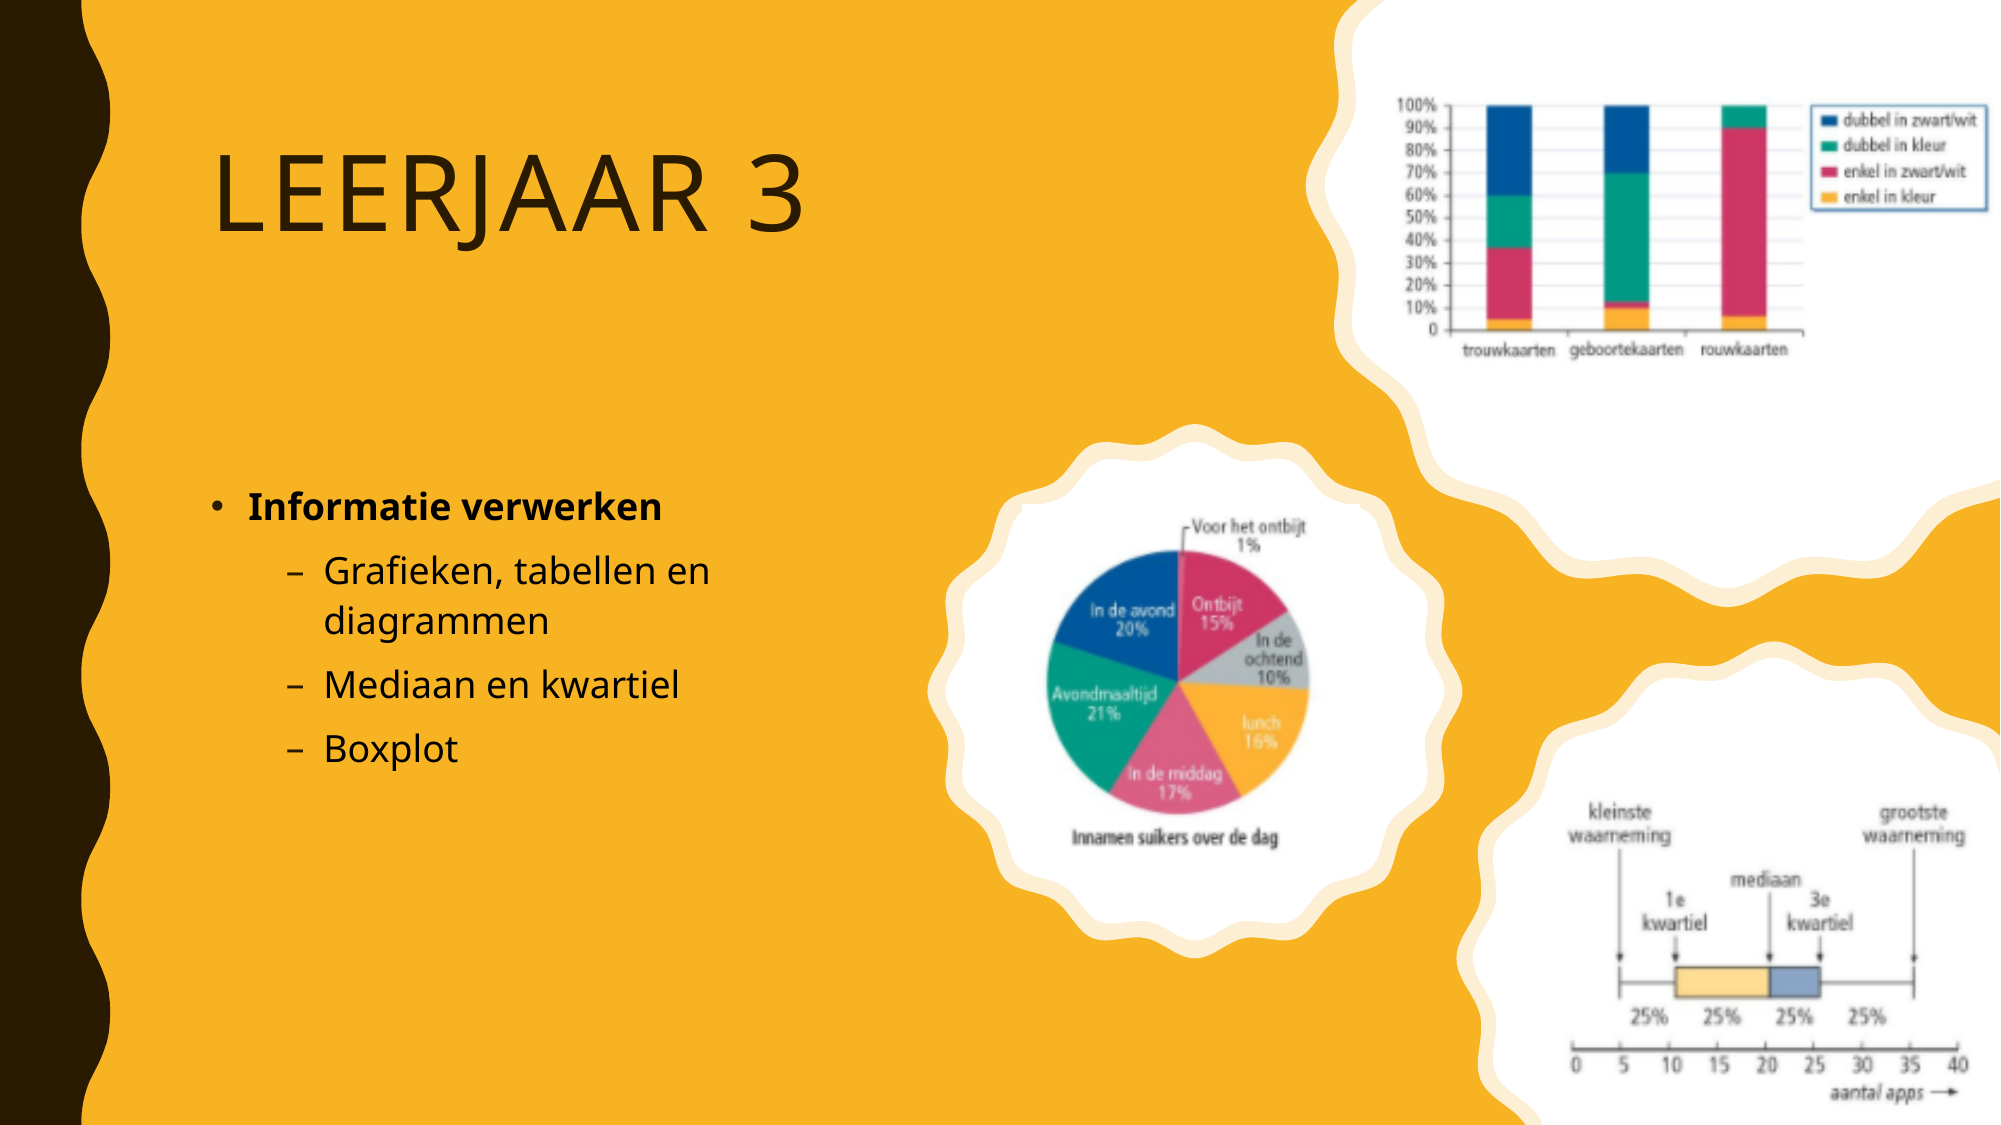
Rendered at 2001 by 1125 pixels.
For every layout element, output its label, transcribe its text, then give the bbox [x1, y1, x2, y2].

text_box [1471, 656, 2000, 1125]
text_box [1323, 0, 2000, 590]
picture [1394, 90, 1993, 373]
title Leerjaar 3 [195, 131, 1123, 408]
text_box [1455, 640, 2000, 1125]
text_box [926, 422, 1464, 960]
picture [1022, 504, 1360, 859]
text_box [944, 506, 1446, 942]
list Informatie verwerken Grafieken, tabellen en diagrammen Mediaan en kwartiel Boxplot [195, 471, 880, 994]
text_box [1038, 440, 1351, 504]
text_box [82, 0, 2000, 1125]
text_box [1304, 0, 2000, 609]
picture [1554, 778, 1995, 1125]
text_box [0, 0, 111, 1125]
